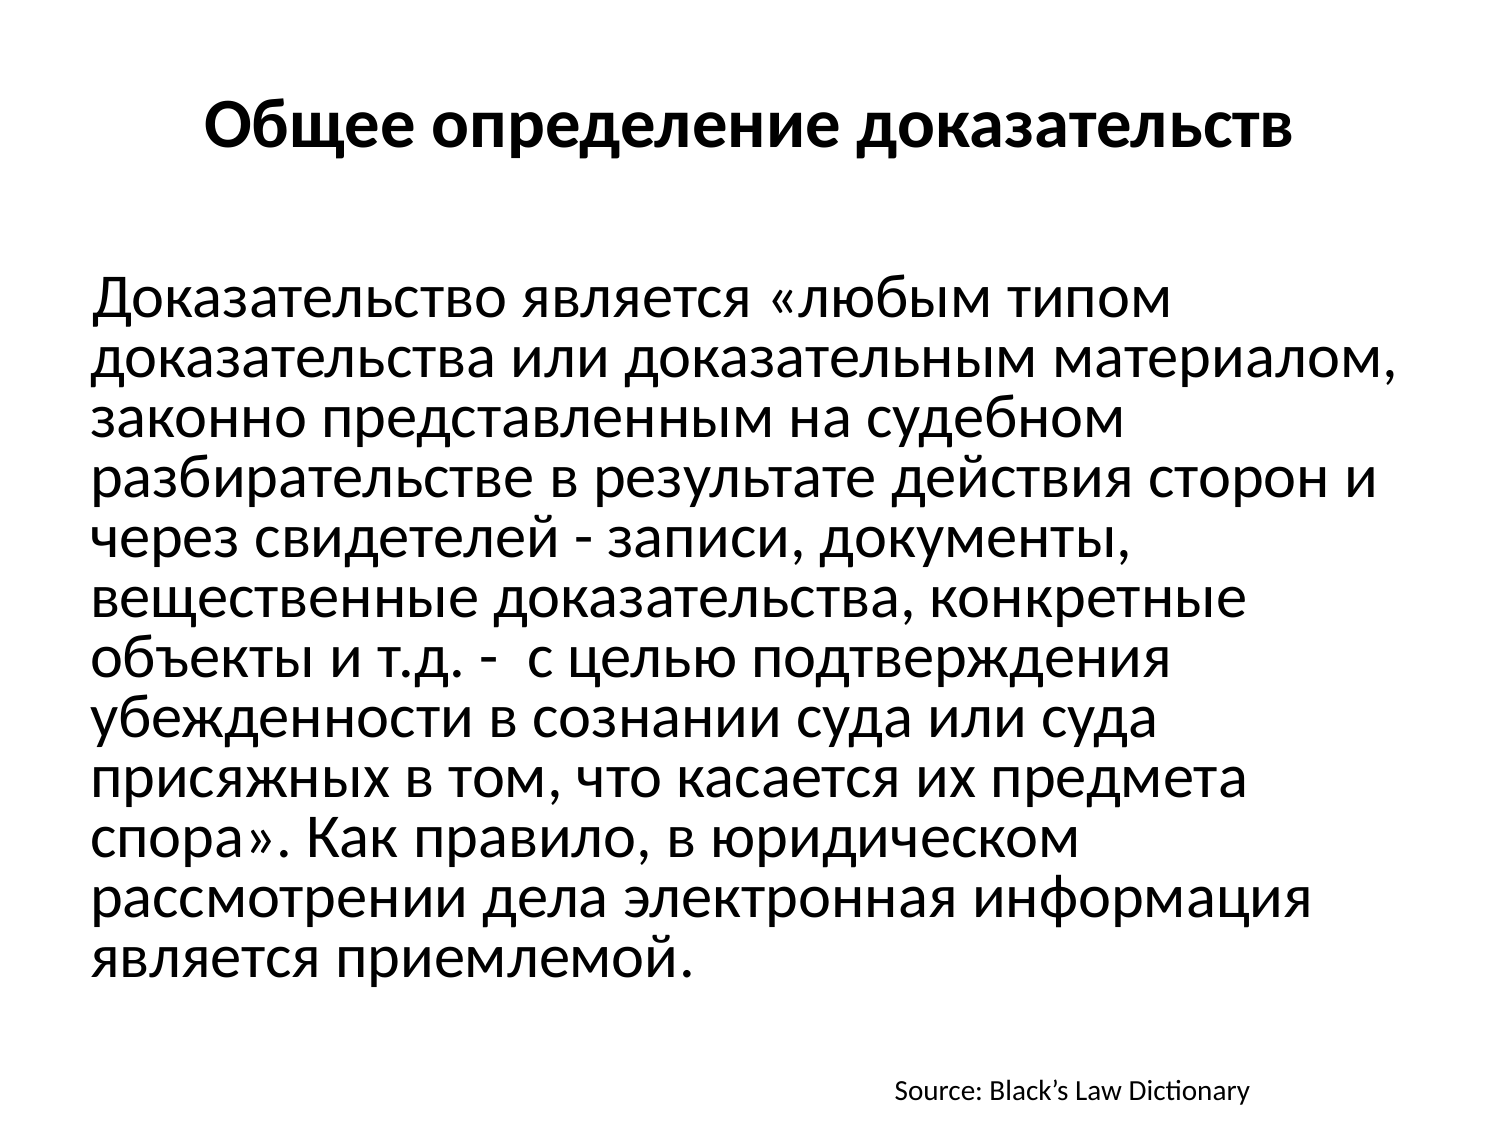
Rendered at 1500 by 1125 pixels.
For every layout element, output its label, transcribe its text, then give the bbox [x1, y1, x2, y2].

list Доказательство является «любым типом доказательства или доказательным материалом, законно представленным на судебном разбирательстве в результате действия сторон и через свидетелей - записи, документы, вещественные доказательства, конкретные объекты и т.д. - с целью подтверждения убежденности в сознании суда или суда присяжных в том, что касается их предмета спора». Как правило, в юридическом рассмотрении дела электронная информация является приемлемой. [74, 262, 1426, 1006]
title Общее определение доказательств [74, 44, 1426, 194]
text_box Source: Black’s Law Dictionary [879, 1064, 1500, 1114]
